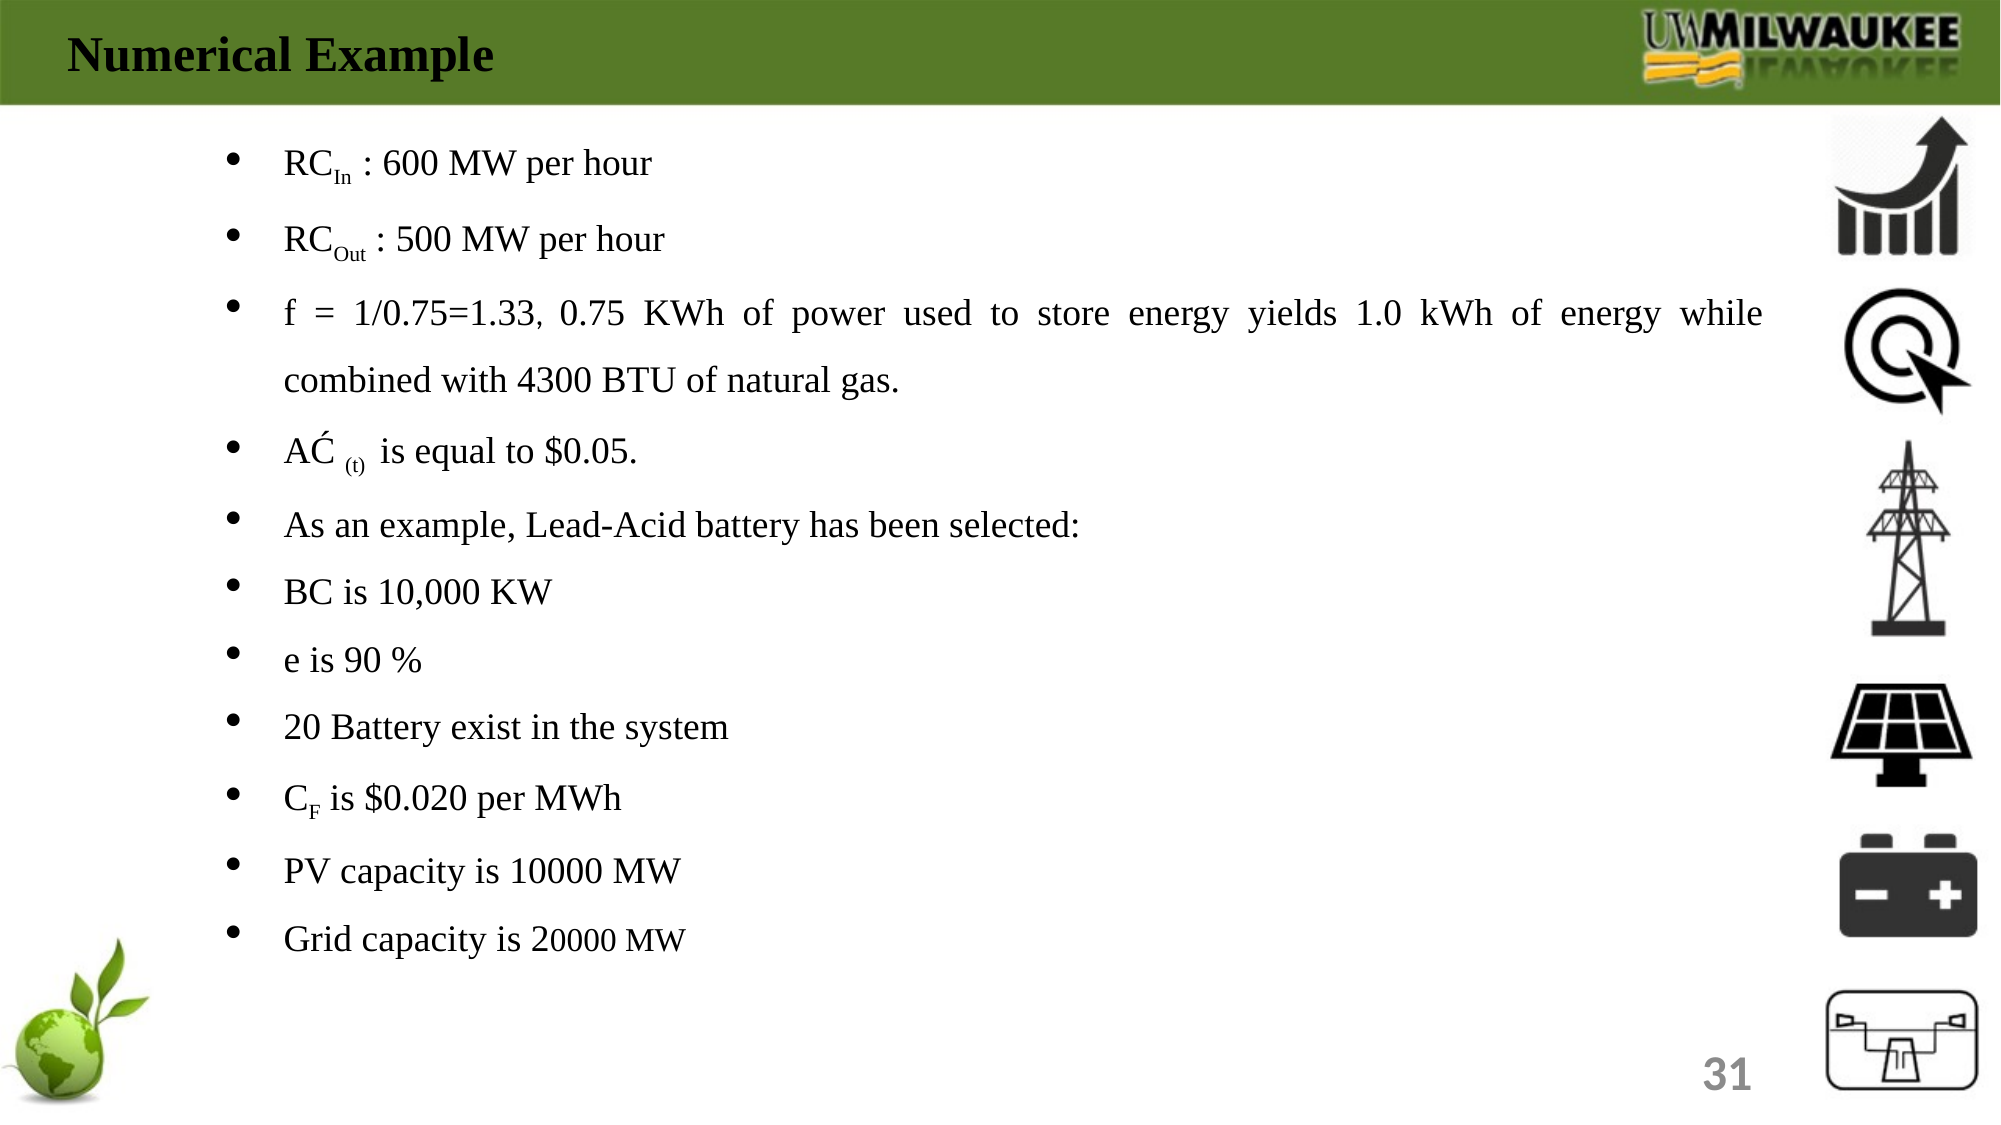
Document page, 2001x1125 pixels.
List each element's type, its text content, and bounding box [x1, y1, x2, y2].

text_box RCIn : 600 MW per hour RCOut : 500 MW per hour f = 1/0.75=1.33, 0.75 KWh of power used to store energy yields 1.0 kWh of energy while combined with 4300 BTU of natural gas. AĆ (t) is equal to $0.05. As an example, Lead-Acid battery has been selected: BC is 10,000 KW e is 90 % 20 Battery exist in the system CF is $0.020 per MWh PV capacity is 10000 MW Grid capacity is 20000 MW [212, 104, 1780, 967]
text_box Numerical Example [52, 14, 1167, 90]
picture [0, 0, 2001, 1125]
slide_number 31 [1317, 1040, 1768, 1101]
